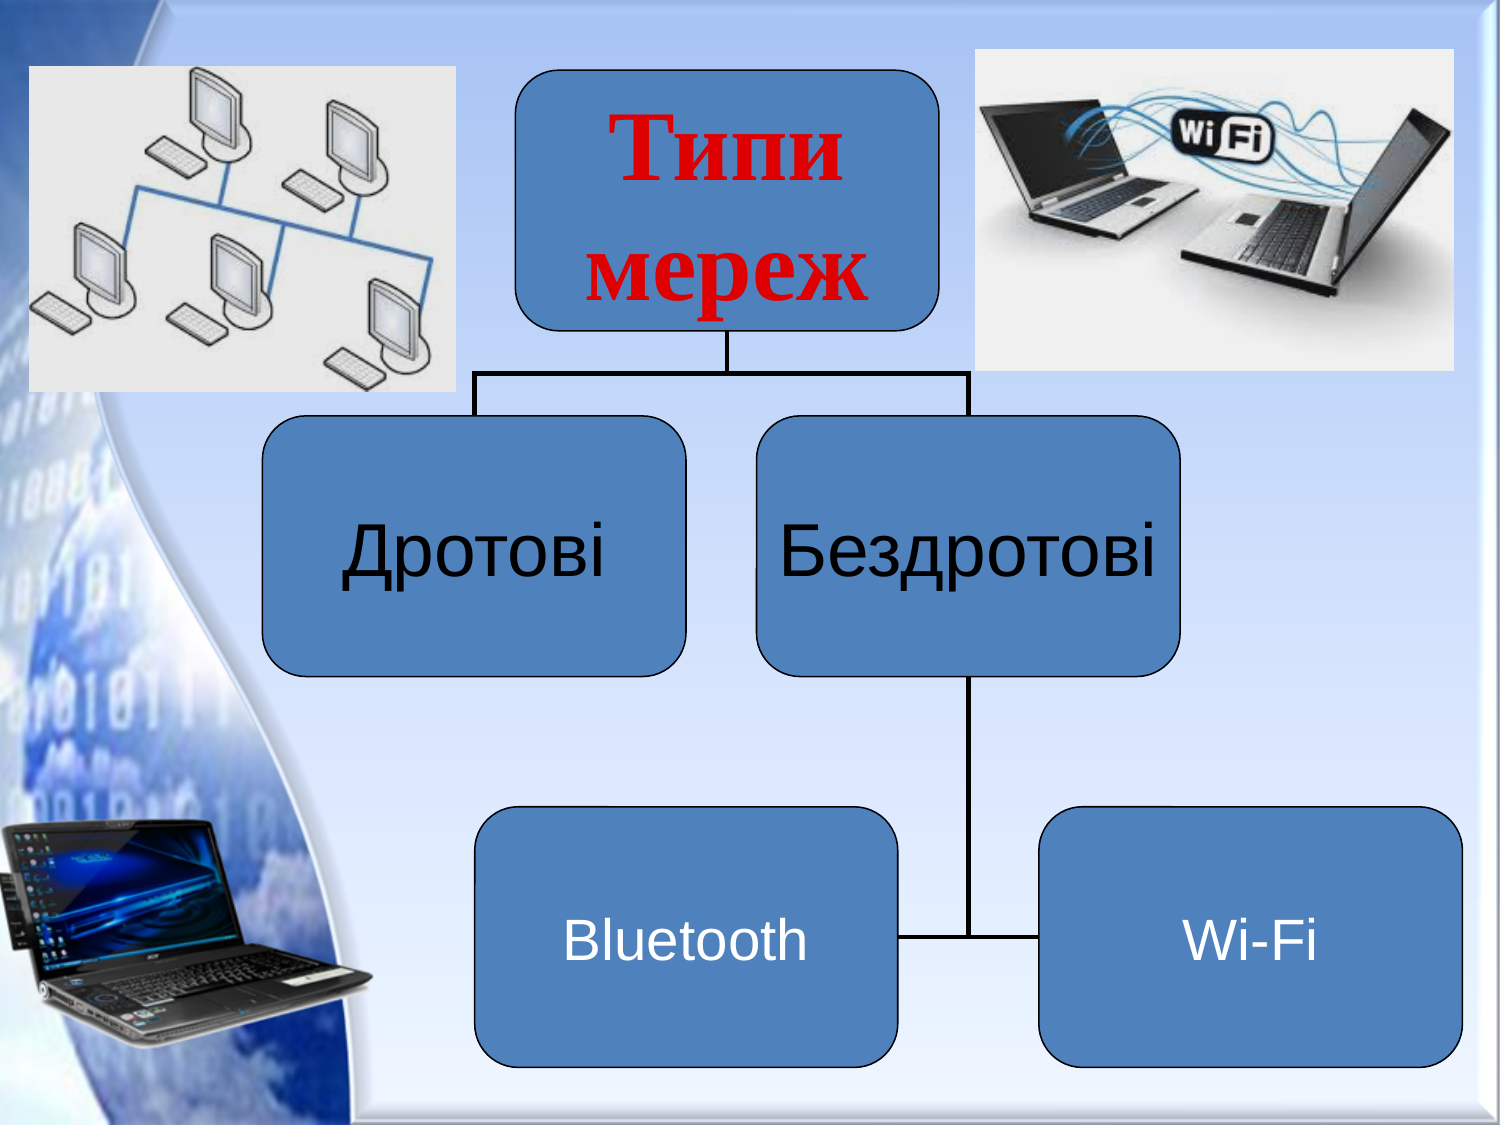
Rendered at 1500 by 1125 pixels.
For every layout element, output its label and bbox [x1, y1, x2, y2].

picture [0, 0, 1500, 1125]
text_box [262, 69, 1463, 1068]
